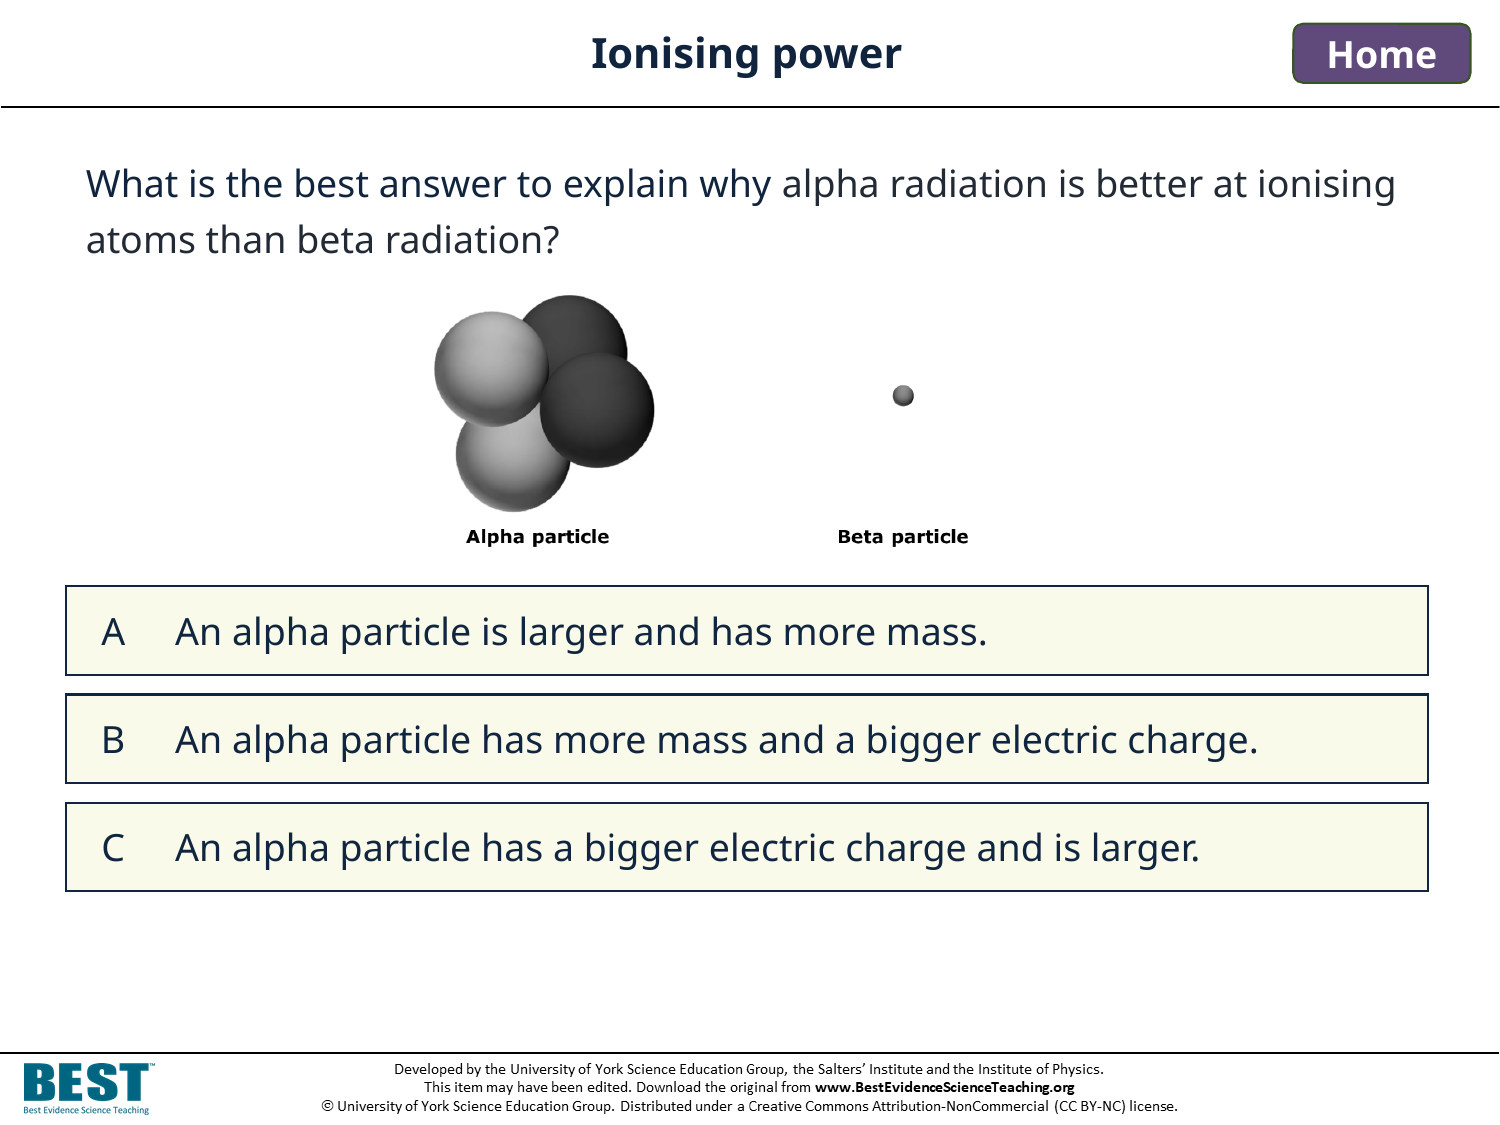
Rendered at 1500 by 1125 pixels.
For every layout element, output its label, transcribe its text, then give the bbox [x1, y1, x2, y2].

text_box Ionising power [23, 4, 1471, 99]
text_box Home [1292, 22, 1472, 84]
picture [0, 106, 1500, 1125]
